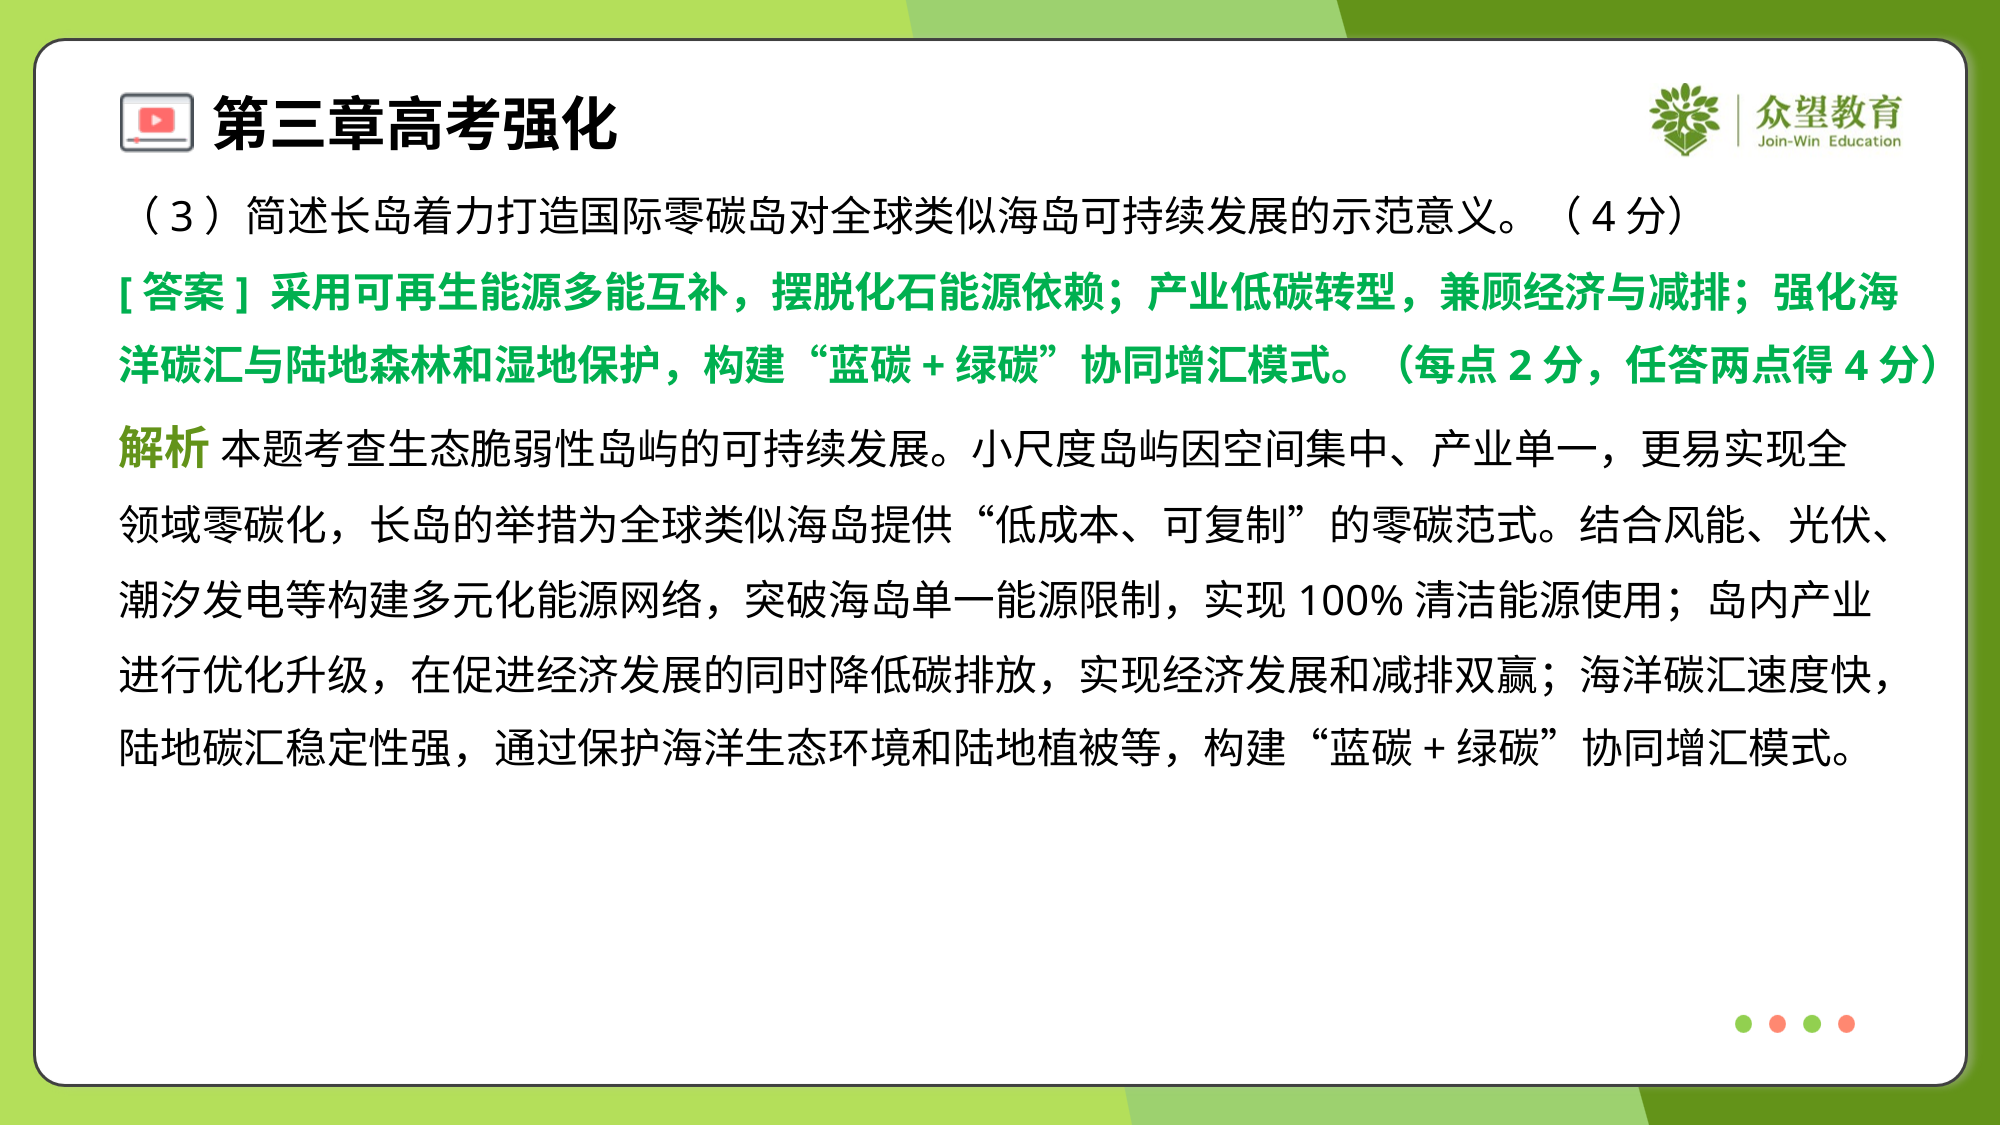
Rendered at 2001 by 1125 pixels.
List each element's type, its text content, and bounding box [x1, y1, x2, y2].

picture [0, 0, 2000, 1125]
text_box 解析 本题考查生态脆弱性岛屿的可持续发展。小尺度岛屿因空间集中、产业单一，更易实现全 领域零碳化，长岛的举措为全球类似海岛提供“低成本、可复制”的零碳范式。结合风能、光伏、 潮汐发电等构建多元化能源网络，突破海岛单一能源限制，实现100%清洁能源使用；岛内产业 进行优化升级，在促进经济发展的同时降低碳排放，实现经济发展和减排双赢；海洋碳汇速度快， 陆地碳汇稳定性强，通过保护海洋生态环境和陆地植被等，构建“蓝碳+绿碳”协同增汇模式。 [118, 396, 1883, 765]
text_box （3）简述长岛着力打造国际零碳岛对全球类似海岛可持续发展的示范意义。（4分） [118, 164, 1883, 232]
text_box [答案] 采用可再生能源多能互补，摆脱化石能源依赖；产业低碳转型，兼顾经济与减排；强化海 洋碳汇与陆地森林和湿地保护，构建“蓝碳+绿碳”协同增汇模式。（每点2分，任答两点得4分） [118, 240, 1883, 382]
